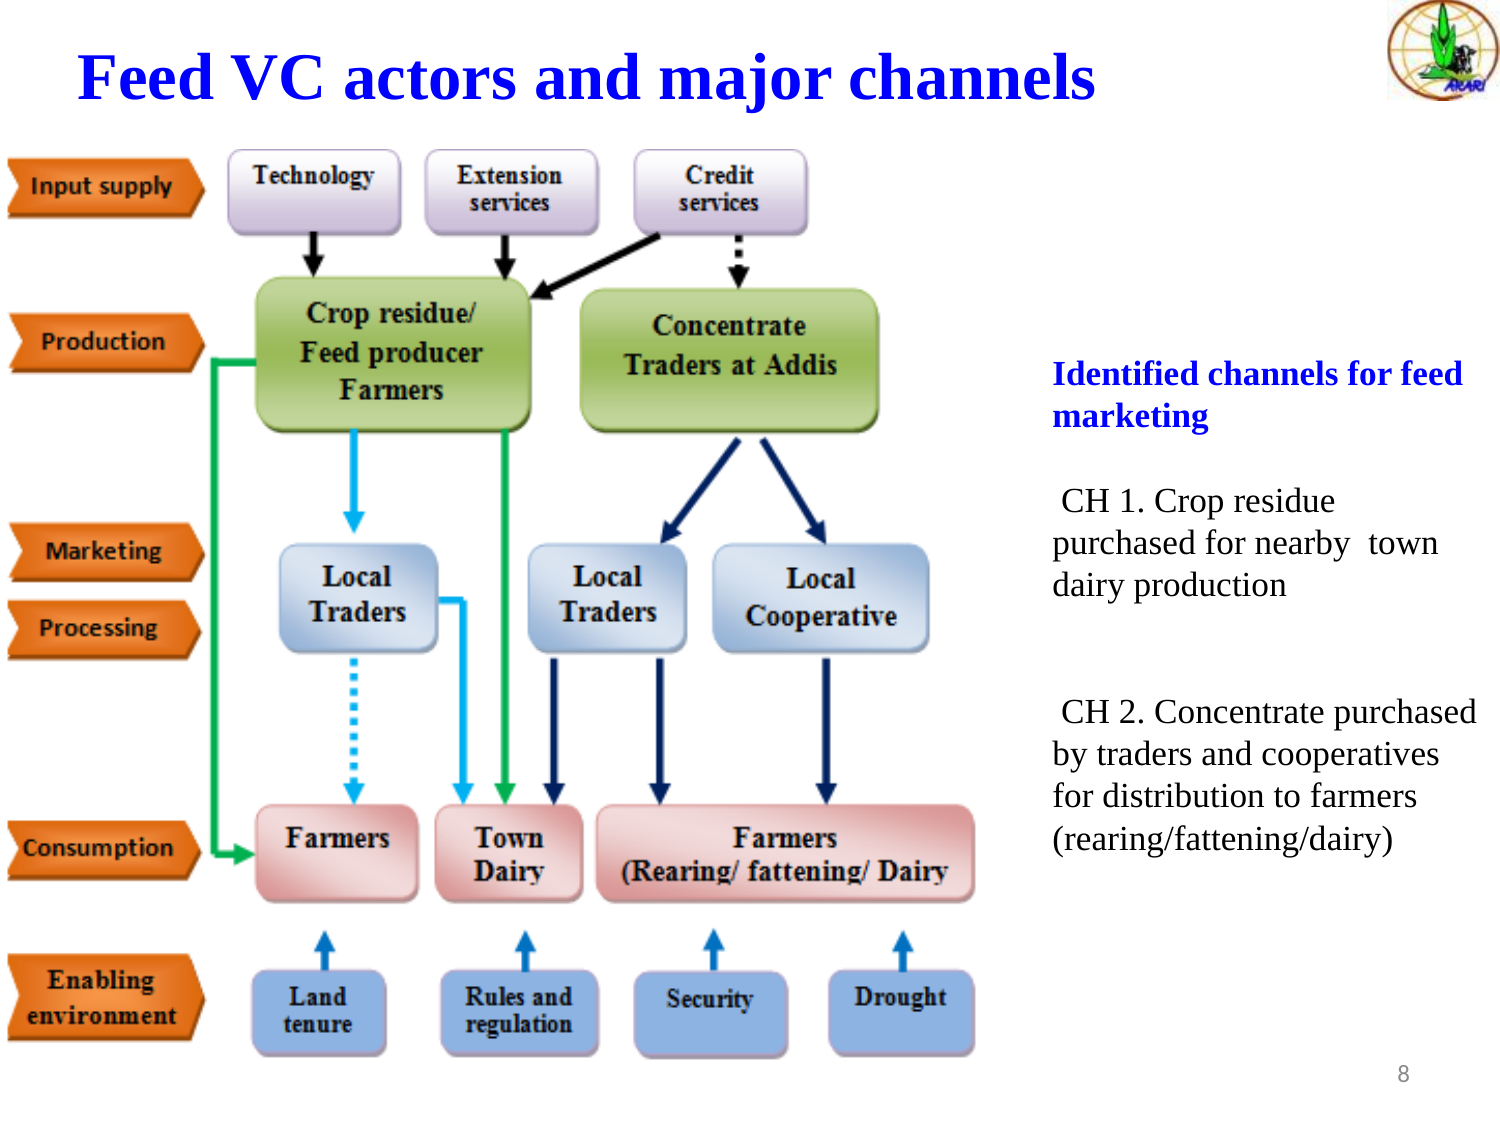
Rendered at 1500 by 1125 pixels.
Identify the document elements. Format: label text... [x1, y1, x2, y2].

text_box Feed VC actors and major channels [62, 25, 1450, 121]
title Identified channels for feed marketing CH 1. Crop residue purchased for nearby town dairy production CH 2. Concentrate purchased by traders and cooperatives for distribution to farmers (rearing/fattening/dairy) [1037, 337, 1500, 913]
slide_number 8 [1074, 1042, 1425, 1103]
picture [0, 149, 982, 1066]
picture [1387, 0, 1500, 102]
